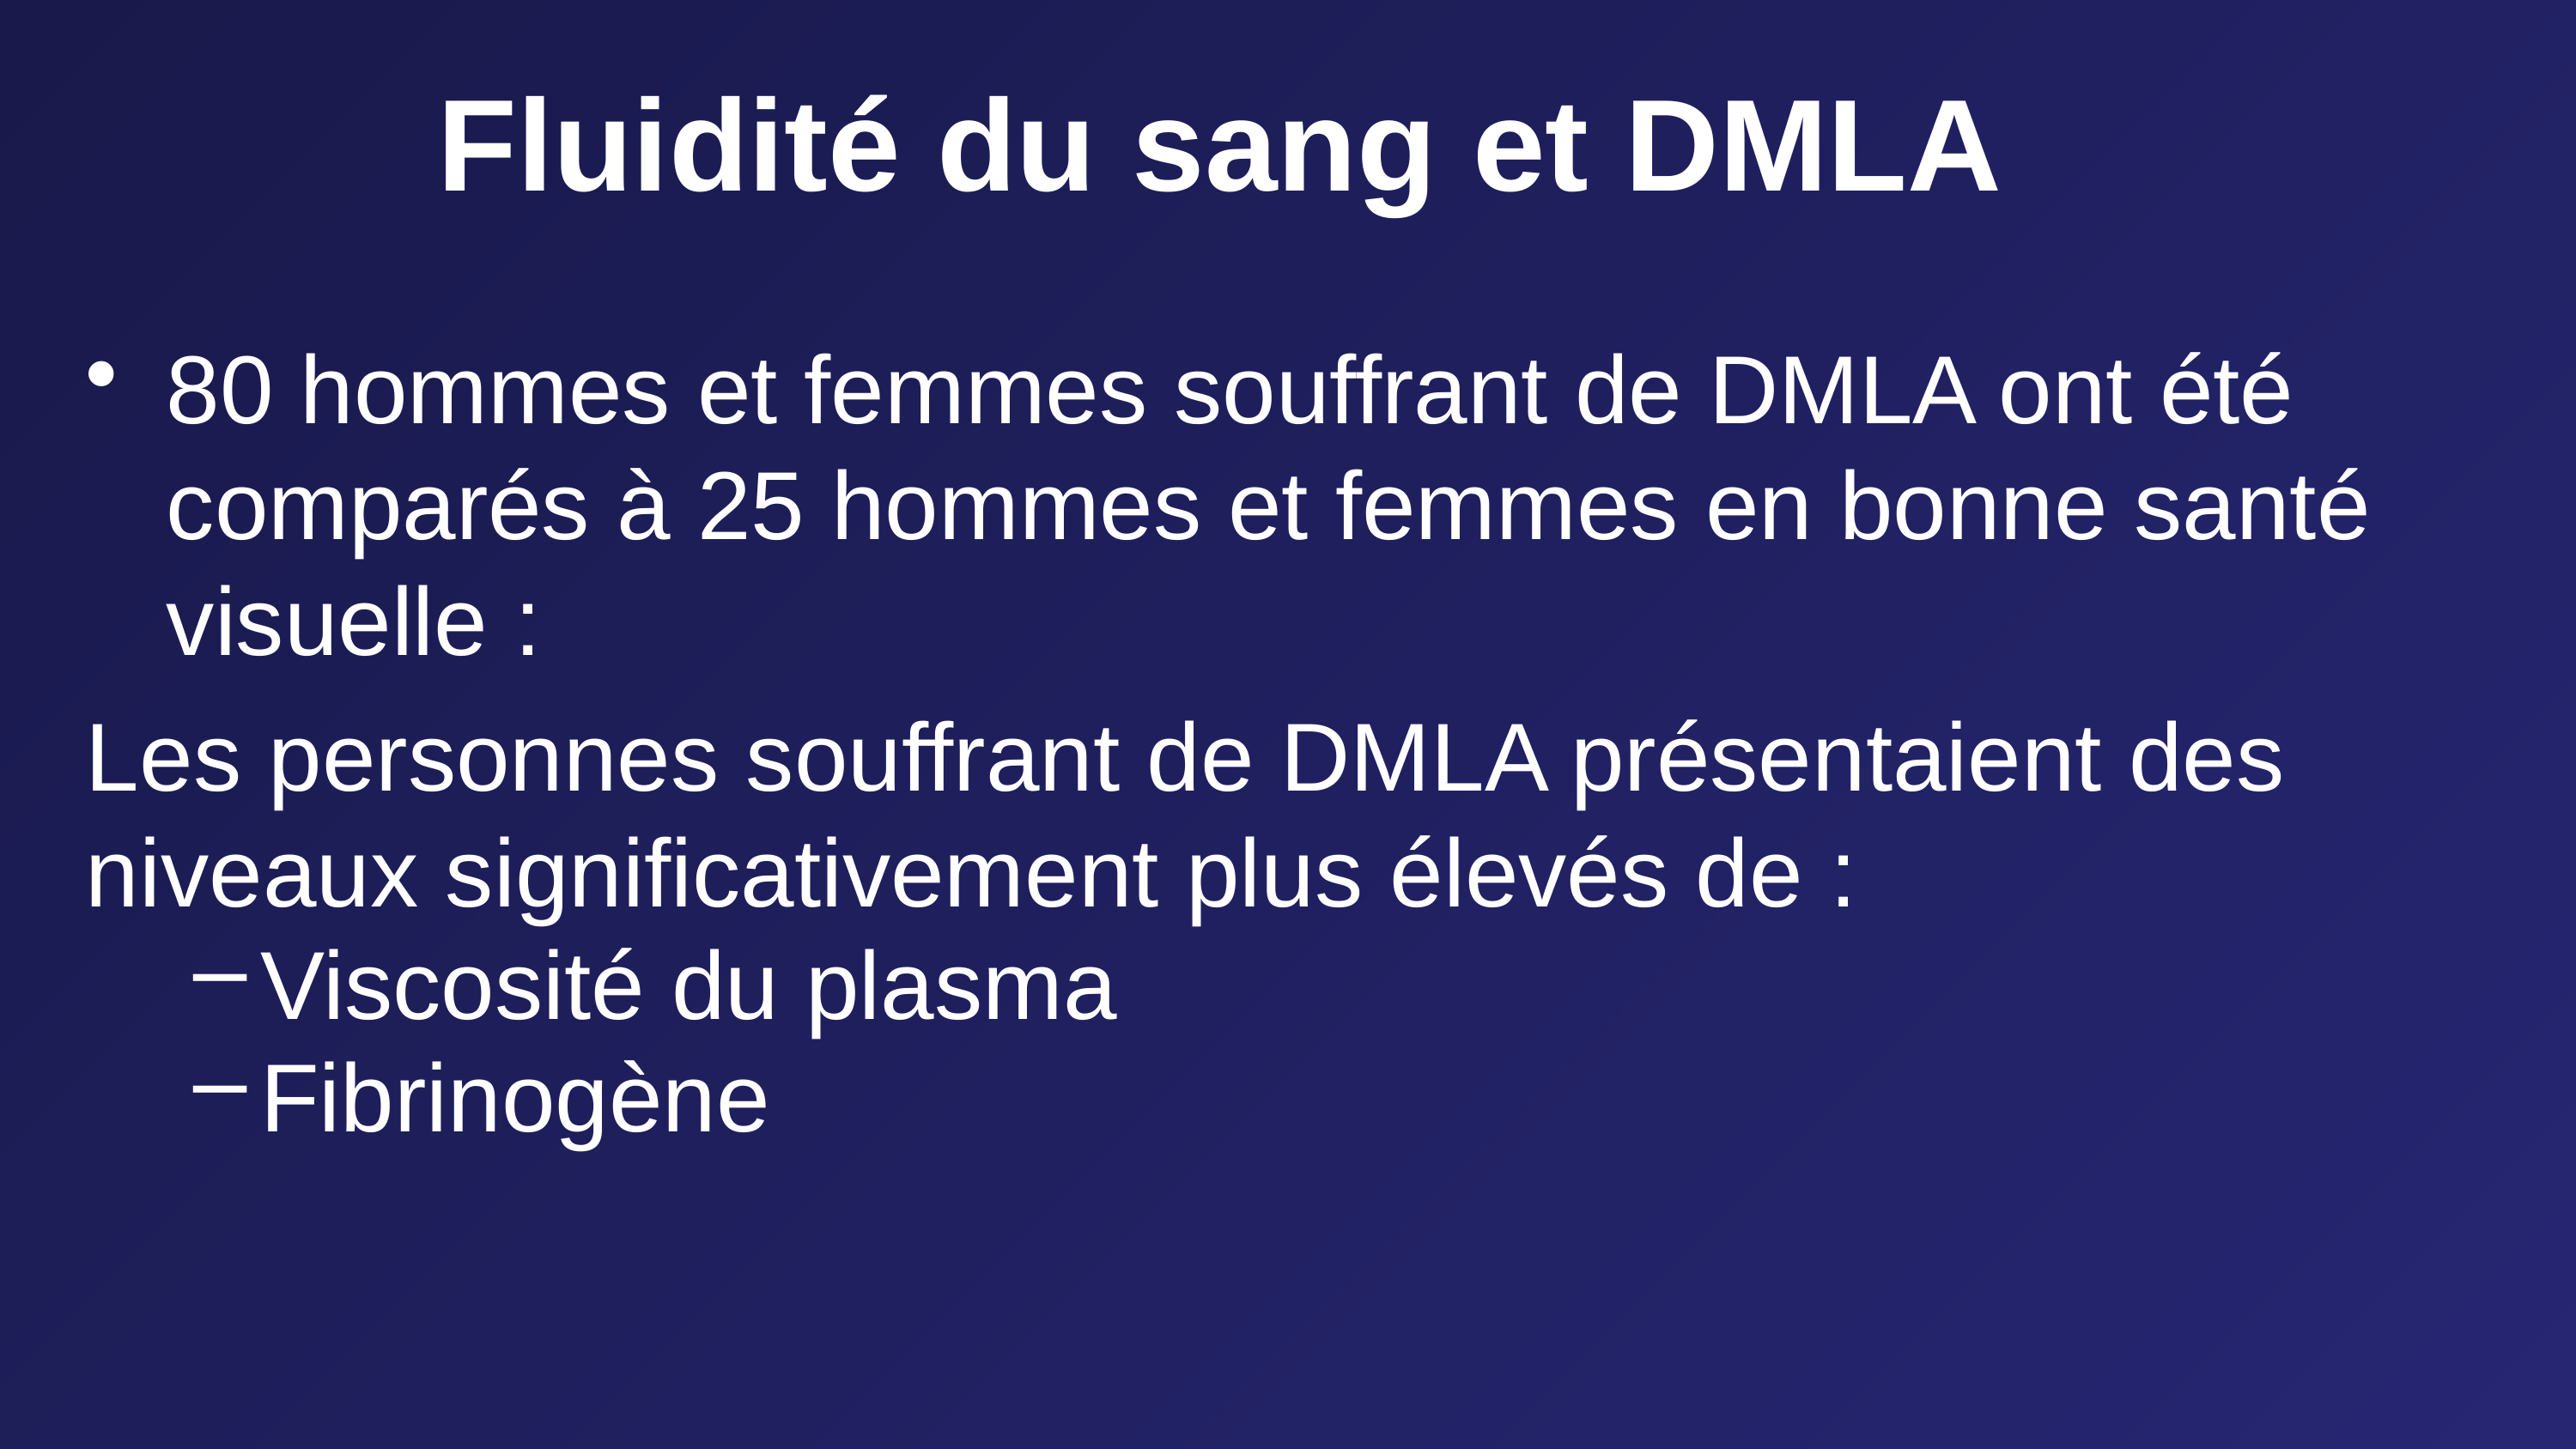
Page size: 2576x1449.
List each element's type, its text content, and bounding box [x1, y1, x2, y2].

title Fluidité du sang et DMLA [236, 70, 2204, 209]
list 80 hommes et femmes souffrant de DMLA ont été comparés à 25 hommes et femmes en bonne santé visuelle : Les personnes souffrant de DMLA présentaient des niveaux significativement plus élevés de : Viscosité du plasma Fibrinogène [64, 316, 2512, 1411]
